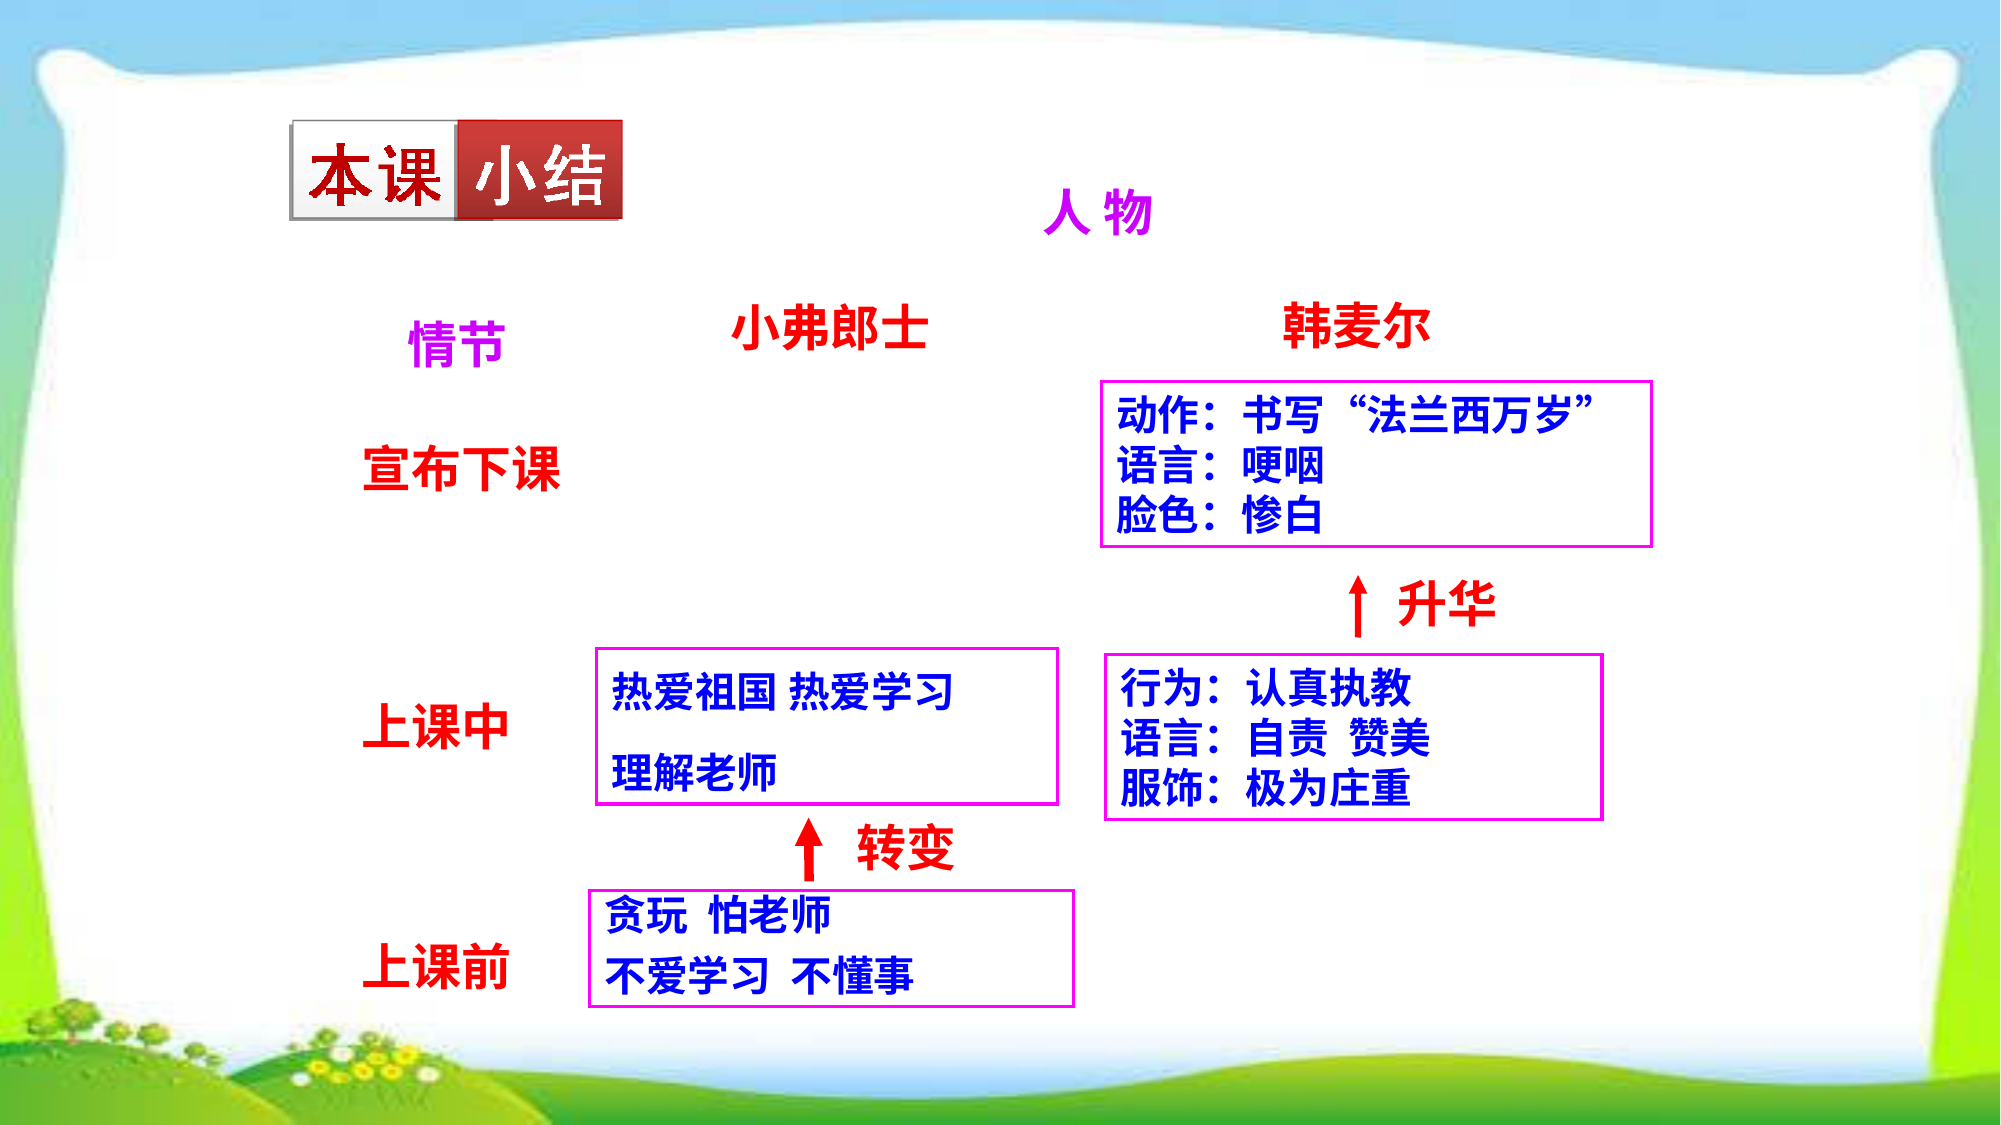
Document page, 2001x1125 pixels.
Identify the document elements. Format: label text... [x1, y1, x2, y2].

text_box 上课中 [346, 688, 596, 764]
text_box 动作：书写“法兰西万岁” 语言：哽咽 脸色：惨白 [1101, 381, 1652, 547]
text_box 人 物 [985, 173, 1211, 249]
text_box [1351, 574, 1365, 638]
text_box [802, 817, 815, 882]
text_box 上课前 [346, 928, 589, 1004]
text_box 热爱祖国 热爱学习 理解老师 [596, 648, 1058, 804]
picture [0, 0, 2001, 1125]
text_box 情节 [393, 305, 669, 381]
text_box 韩麦尔 [1267, 286, 1556, 362]
text_box 行为：认真执教 语言：自责 赞美 服饰：极为庄重 [1105, 654, 1603, 820]
text_box 升华 [1382, 565, 1608, 640]
text_box 宣布下课 [346, 430, 660, 506]
text_box 贪玩 怕老师 不爱学习 不懂事 [589, 890, 1074, 1007]
text_box 小弗郎士 [715, 289, 1016, 364]
text_box 转变 [842, 809, 1079, 884]
